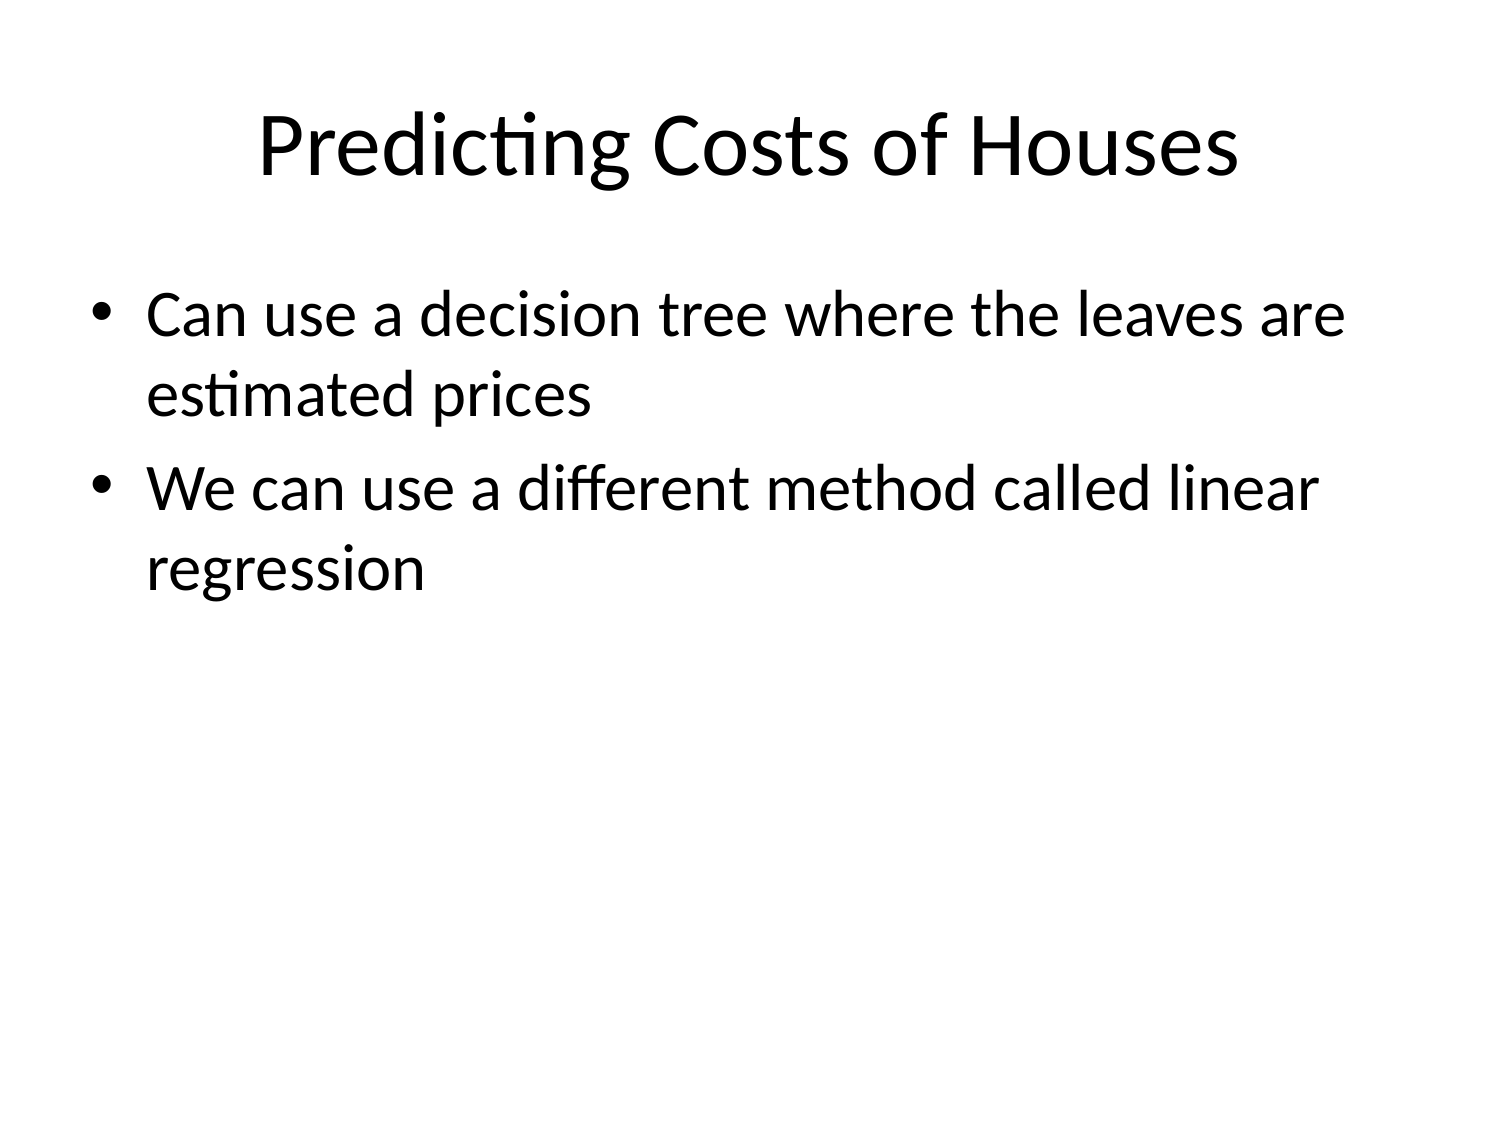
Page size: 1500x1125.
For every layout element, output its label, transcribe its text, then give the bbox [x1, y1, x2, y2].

title Predicting Costs of Houses [75, 45, 1425, 233]
list Can use a decision tree where the leaves are estimated prices We can use a different method called linear regression [75, 262, 1425, 1005]
